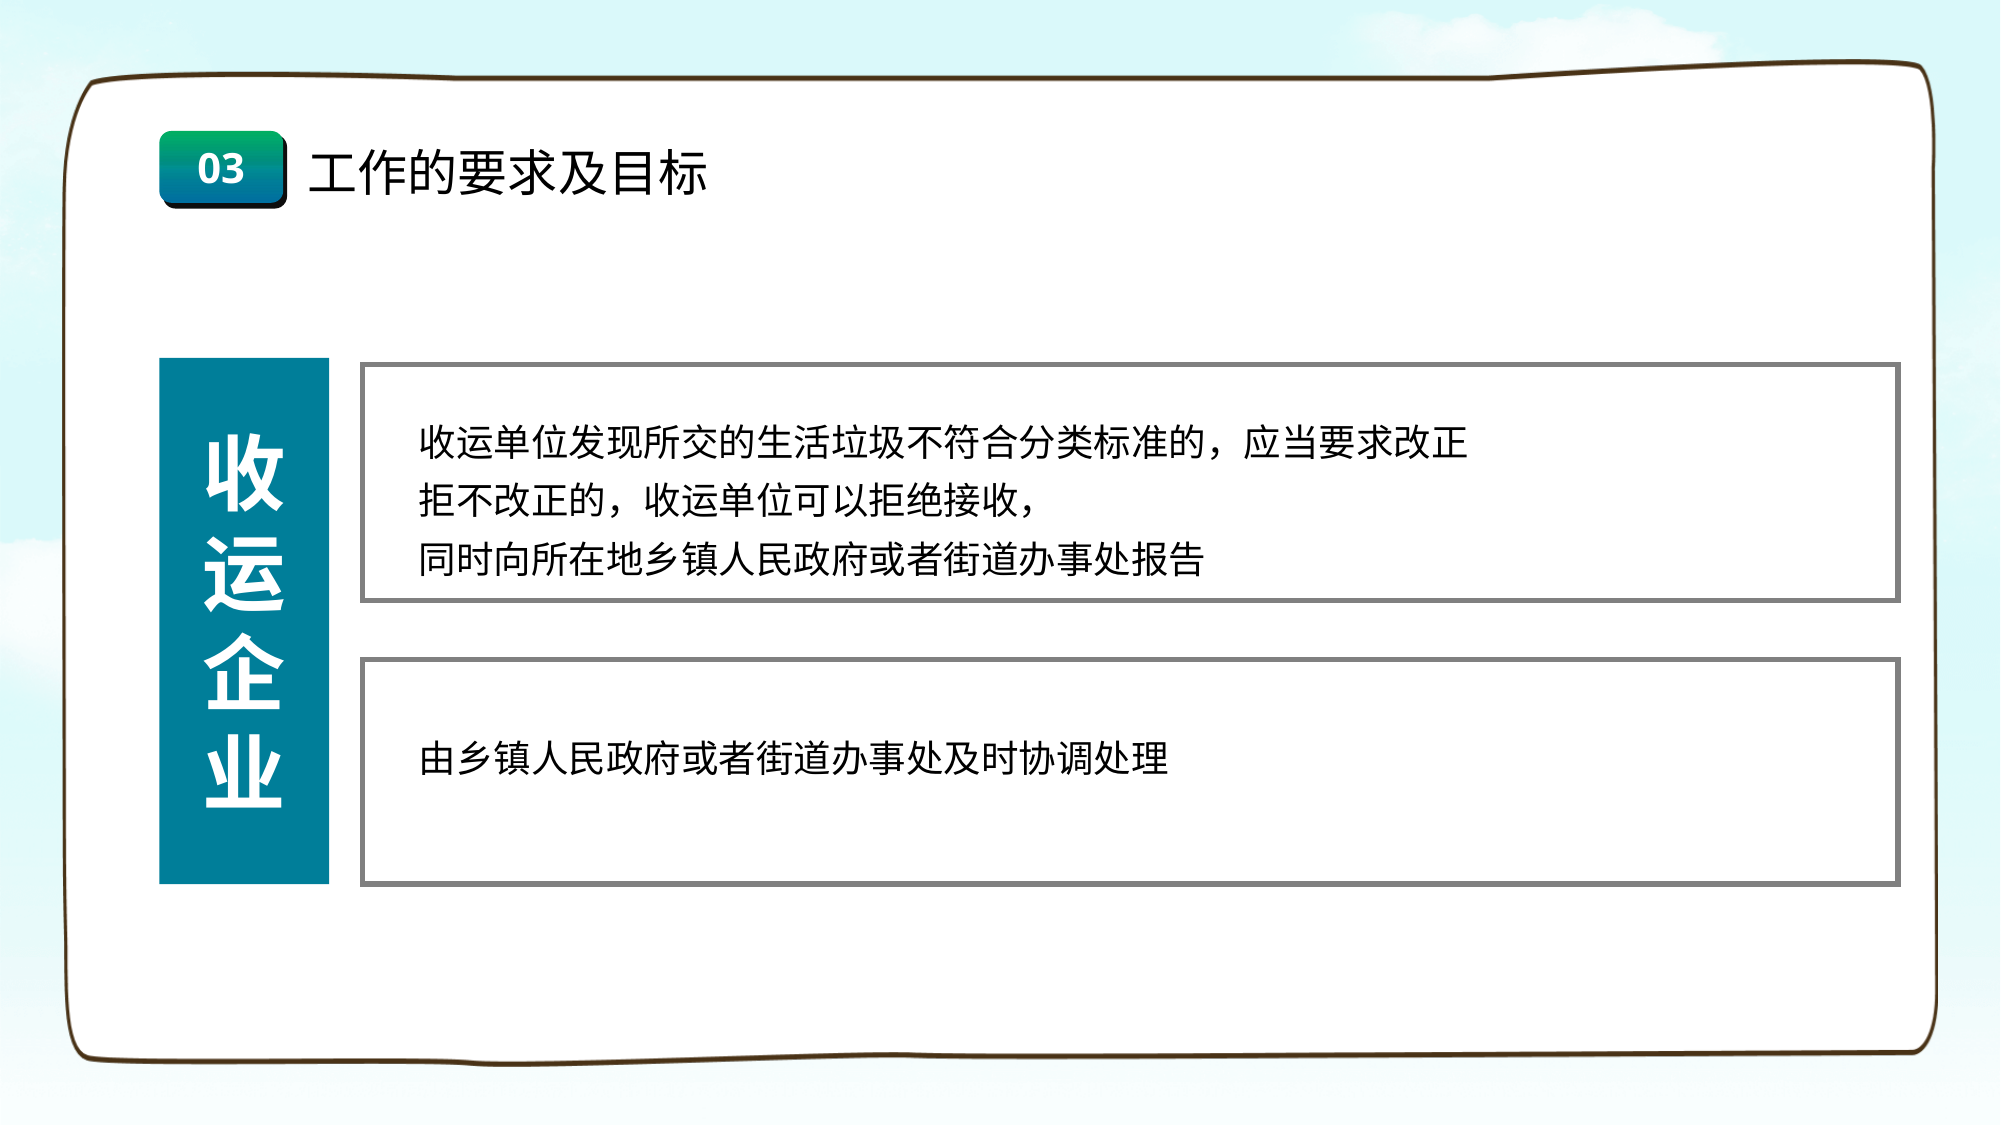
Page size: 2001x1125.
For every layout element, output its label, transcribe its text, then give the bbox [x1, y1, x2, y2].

text_box 收运单位发现所交的生活垃圾不符合分类标准的，应当要求改正 拒不改正的，收运单位可以拒绝接收， 同时向所在地乡镇人民政府或者街道办事处报告 [401, 396, 1692, 621]
text_box 收运企业 [158, 357, 330, 885]
text_box 由乡镇人民政府或者街道办事处及时协调处理 [401, 712, 1702, 992]
text_box [164, 137, 288, 209]
text_box [362, 363, 1899, 601]
text_box [362, 659, 1899, 885]
text_box 03 [159, 130, 284, 203]
picture [0, 0, 2001, 1125]
text_box 工作的要求及目标 [293, 133, 723, 209]
